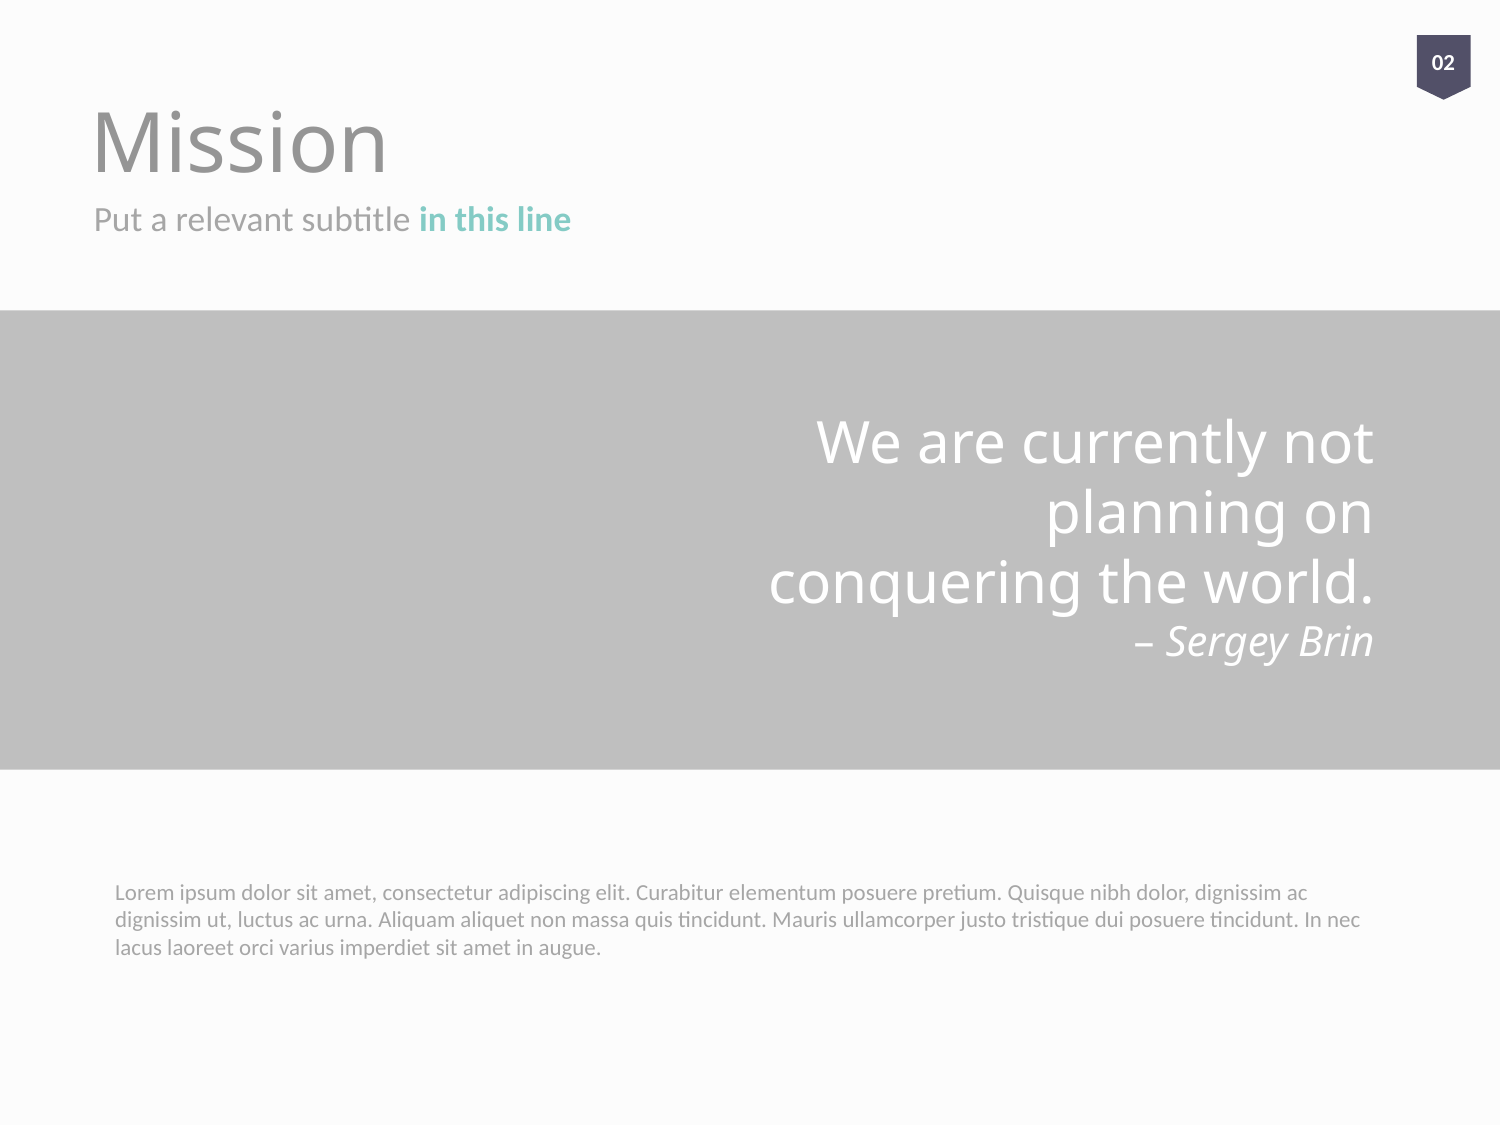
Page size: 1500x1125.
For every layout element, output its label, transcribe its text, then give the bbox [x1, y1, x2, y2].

text_box Lorem ipsum dolor sit amet, consectetur adipiscing elit. Curabitur elementum posuere pretium. Quisque nibh dolor, dignissim ac dignissim ut, luctus ac urna. Aliquam aliquet non massa quis tincidunt. Mauris ullamcorper justo tristique dui posuere tincidunt. In nec lacus laoreet orci varius imperdiet sit amet in augue. [100, 869, 1412, 1004]
title We are currently not planning on conquering the world. – Sergey Brin [714, 441, 1390, 629]
text_box 02 [1414, 33, 1473, 102]
text_box Put a relevant subtitle in this line [78, 177, 1429, 257]
text_box [0, 308, 1500, 772]
text_box Mission [74, 45, 1425, 233]
